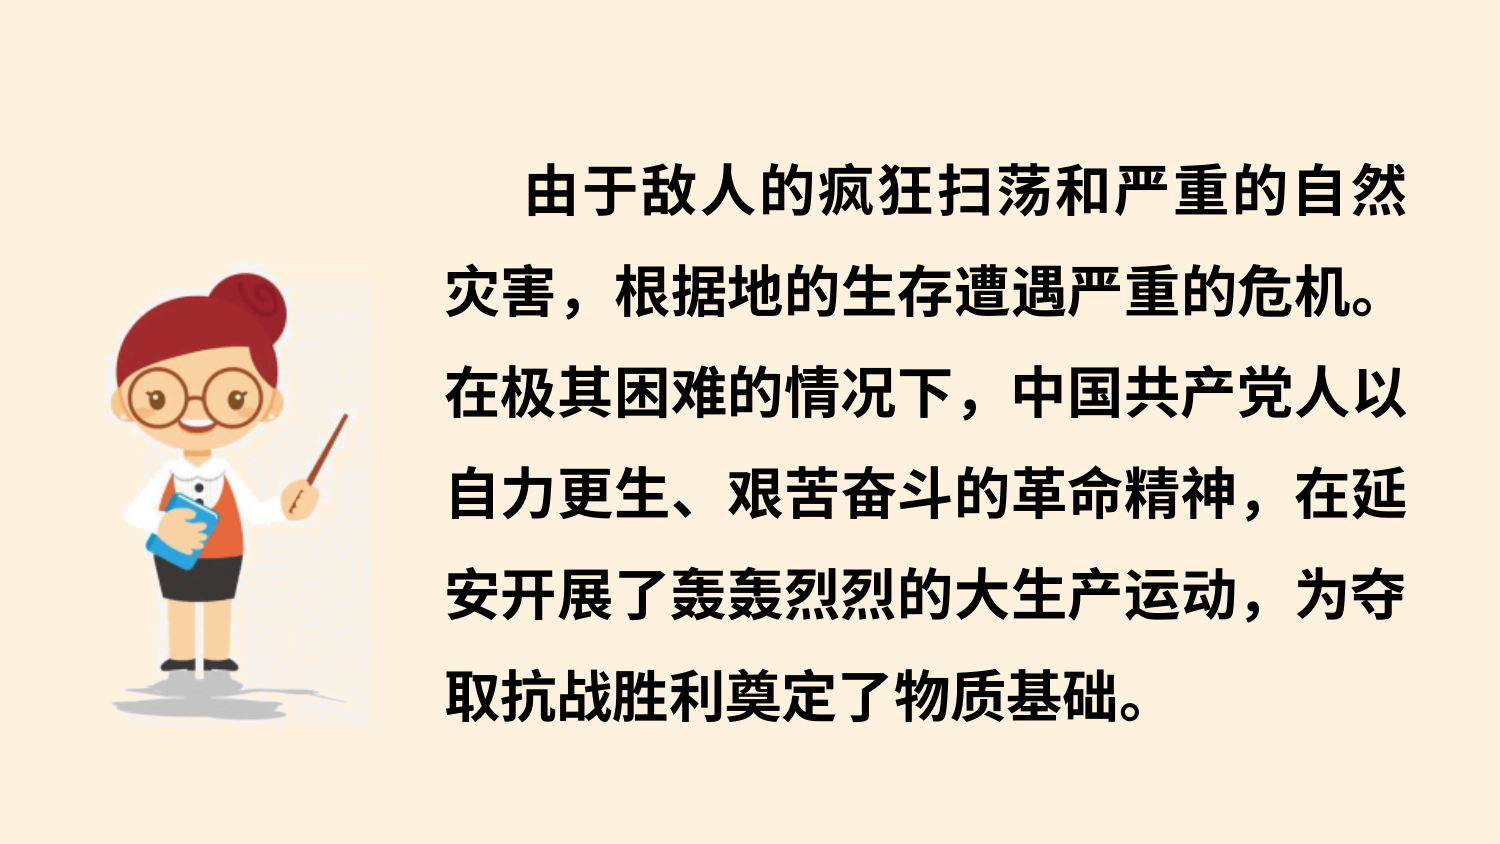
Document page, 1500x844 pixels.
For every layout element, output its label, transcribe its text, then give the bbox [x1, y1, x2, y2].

picture [0, 0, 1500, 844]
text_box 由于敌人的疯狂扫荡和严重的自然灾害，根据地的生存遭遇严重的危机。在极其困难的情况下，中国共产党人以自力更生、艰苦奋斗的革命精神，在延安开展了轰轰烈烈的大生产运动，为夺取抗战胜利奠定了物质基础。 [432, 115, 1419, 734]
